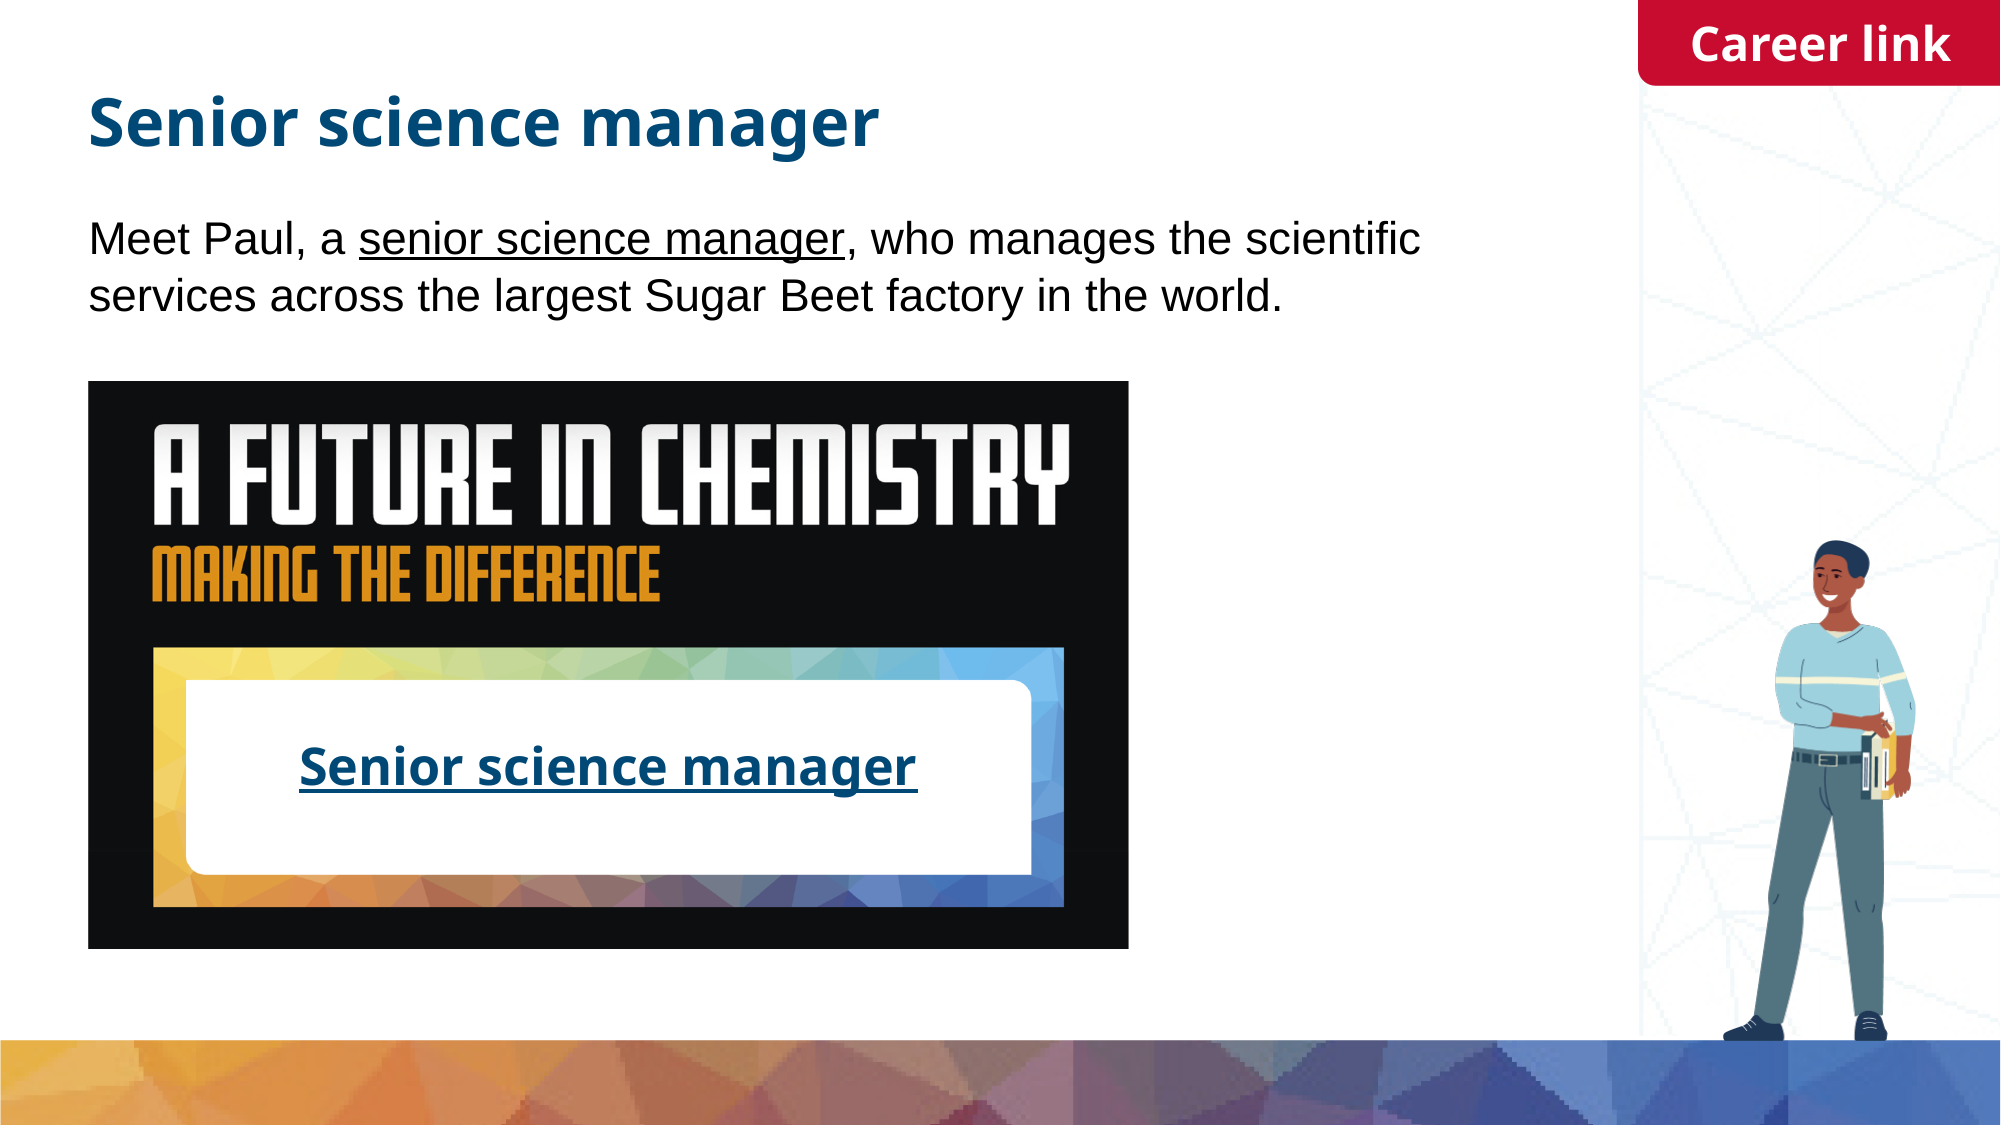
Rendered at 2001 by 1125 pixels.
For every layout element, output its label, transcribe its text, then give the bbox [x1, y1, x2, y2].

picture [88, 381, 1129, 949]
text_box Meet Paul, a senior science manager, who manages the scientific services across the largest Sugar Beet factory in the world. [88, 206, 1565, 321]
picture [0, 0, 2001, 1125]
title Senior science manager [88, 88, 1565, 161]
